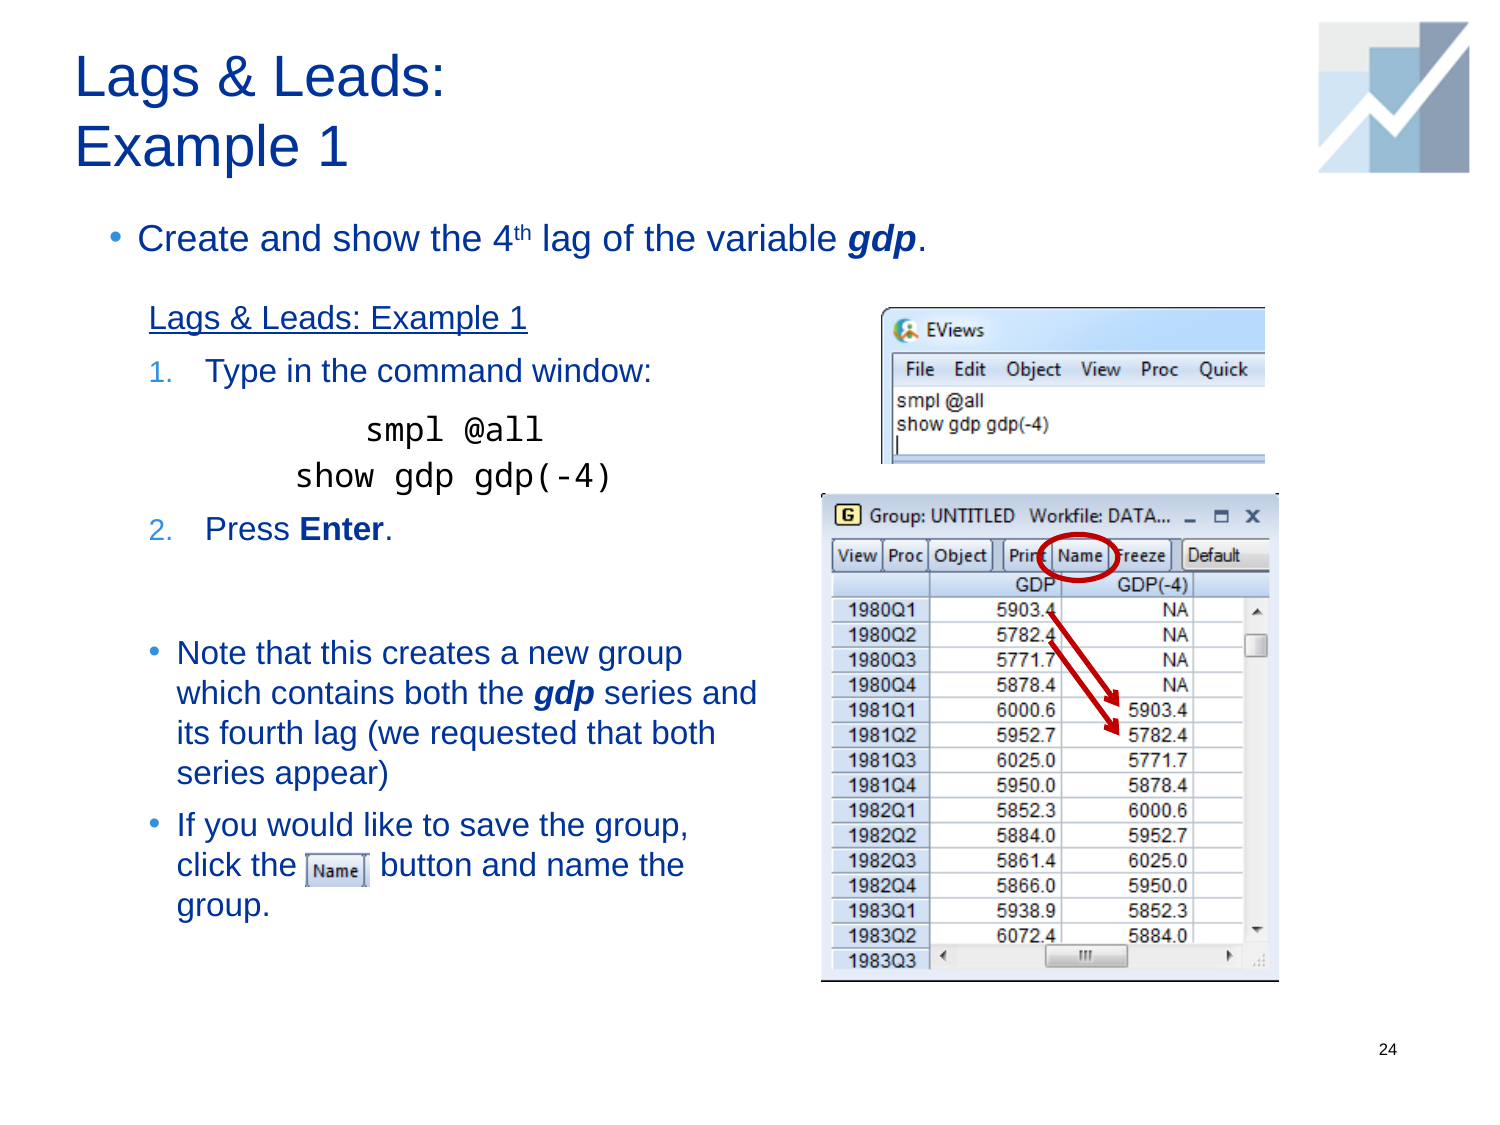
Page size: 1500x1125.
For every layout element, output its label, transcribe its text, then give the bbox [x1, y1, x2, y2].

slide_number 24 [1262, 1015, 1413, 1067]
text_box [1049, 612, 1120, 640]
list Create and show the 4th lag of the variable gdp. [94, 206, 1456, 298]
picture [881, 307, 1265, 464]
title Lags & Leads: Example 1 [59, 0, 1294, 186]
picture [305, 852, 371, 887]
picture [821, 493, 1279, 982]
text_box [1049, 640, 1120, 736]
text_box Lags & Leads: Example 1 Type in the command window: smpl @all show gdp gdp(-4) Press Enter. Note that this creates a new group which contains both the gdp series and its fourth lag (we requested that both series appear) If you would like to save the group, click the button and name the group. [133, 289, 775, 1061]
picture [1300, 11, 1479, 181]
